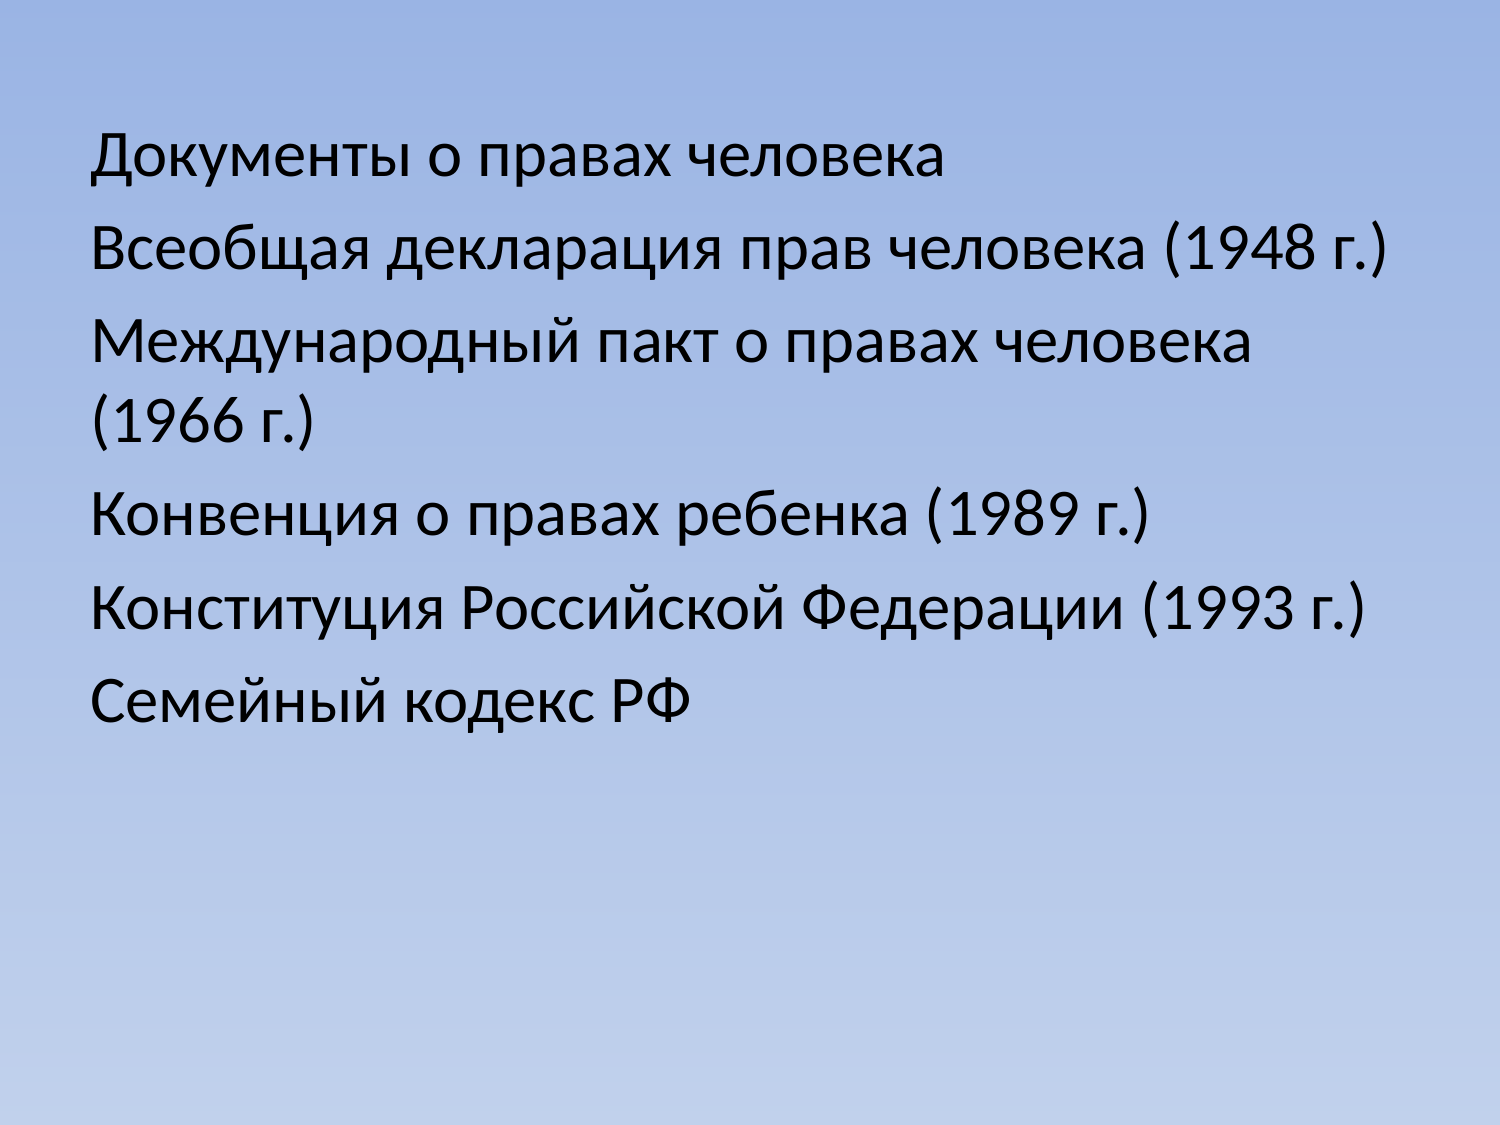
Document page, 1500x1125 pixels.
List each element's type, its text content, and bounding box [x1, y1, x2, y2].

list Документы о правах человека Всеобщая декларация прав человека (1948 г.) Международный пакт о правах человека (1966 г.) Конвенция о правах ребенка (1989 г.) Конституция Российской Федерации (1993 г.) Семейный кодекс РФ [75, 101, 1425, 1005]
